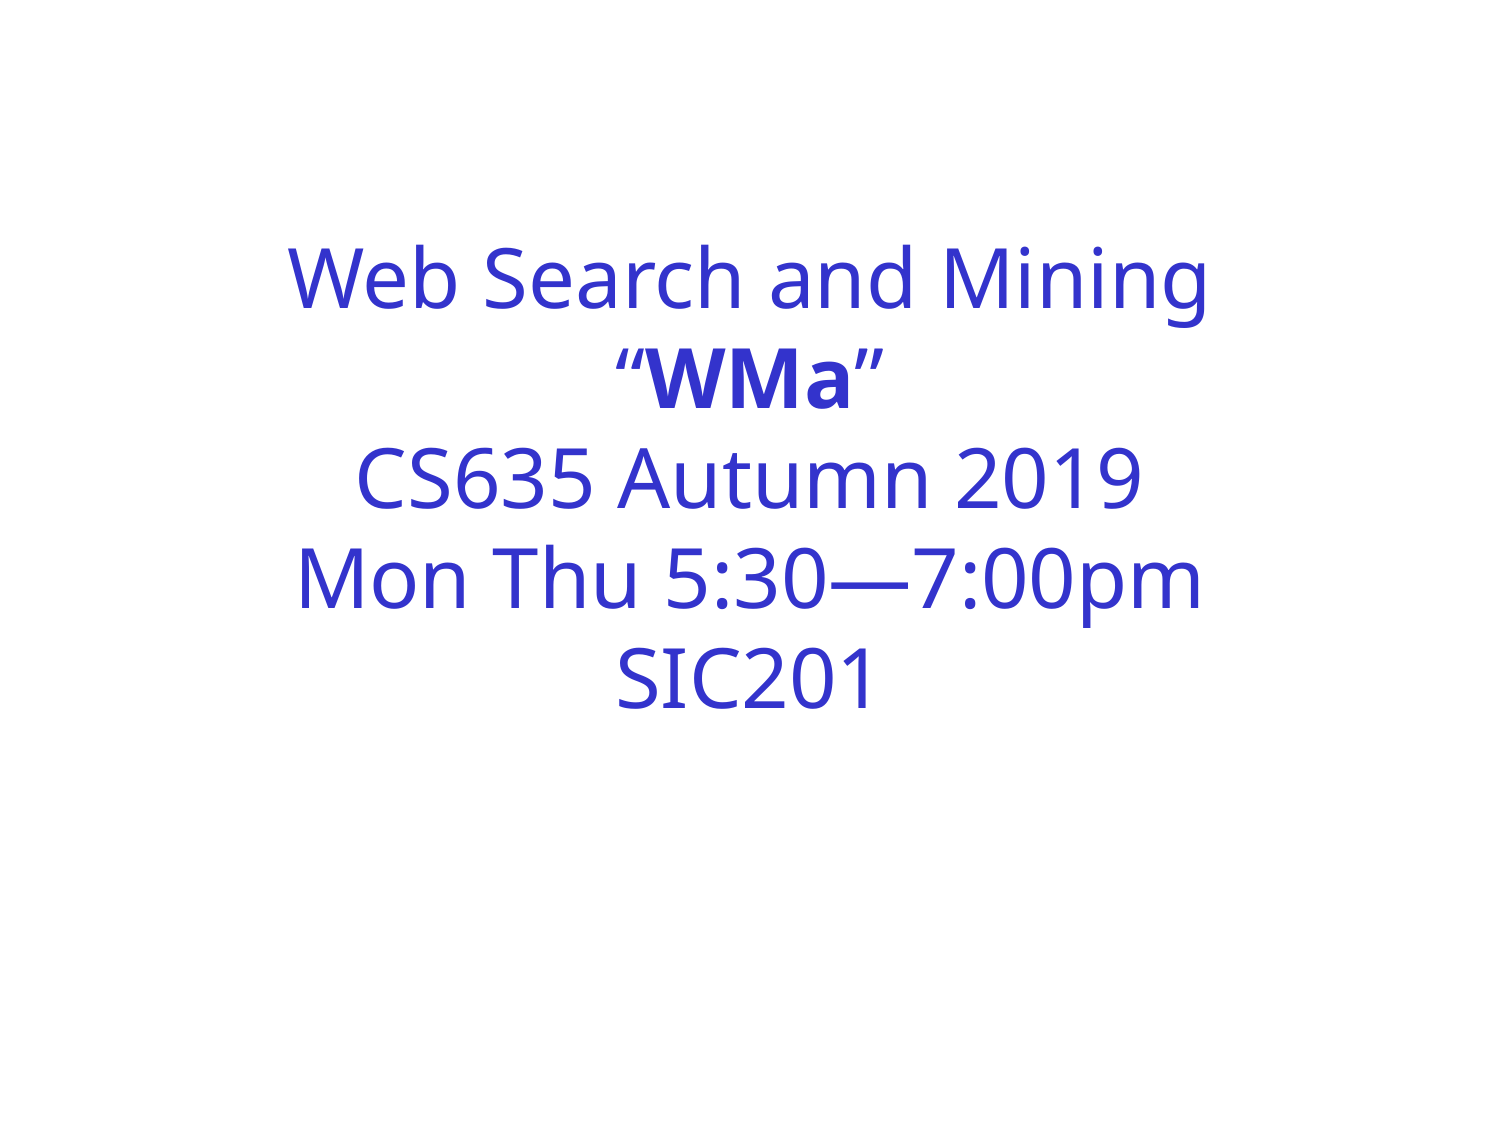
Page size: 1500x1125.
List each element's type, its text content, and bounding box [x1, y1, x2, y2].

title Web Search and Mining “WMa” CS635 Autumn 2019 Mon Thu 5:30—7:00pm SIC201 [112, 112, 1388, 838]
